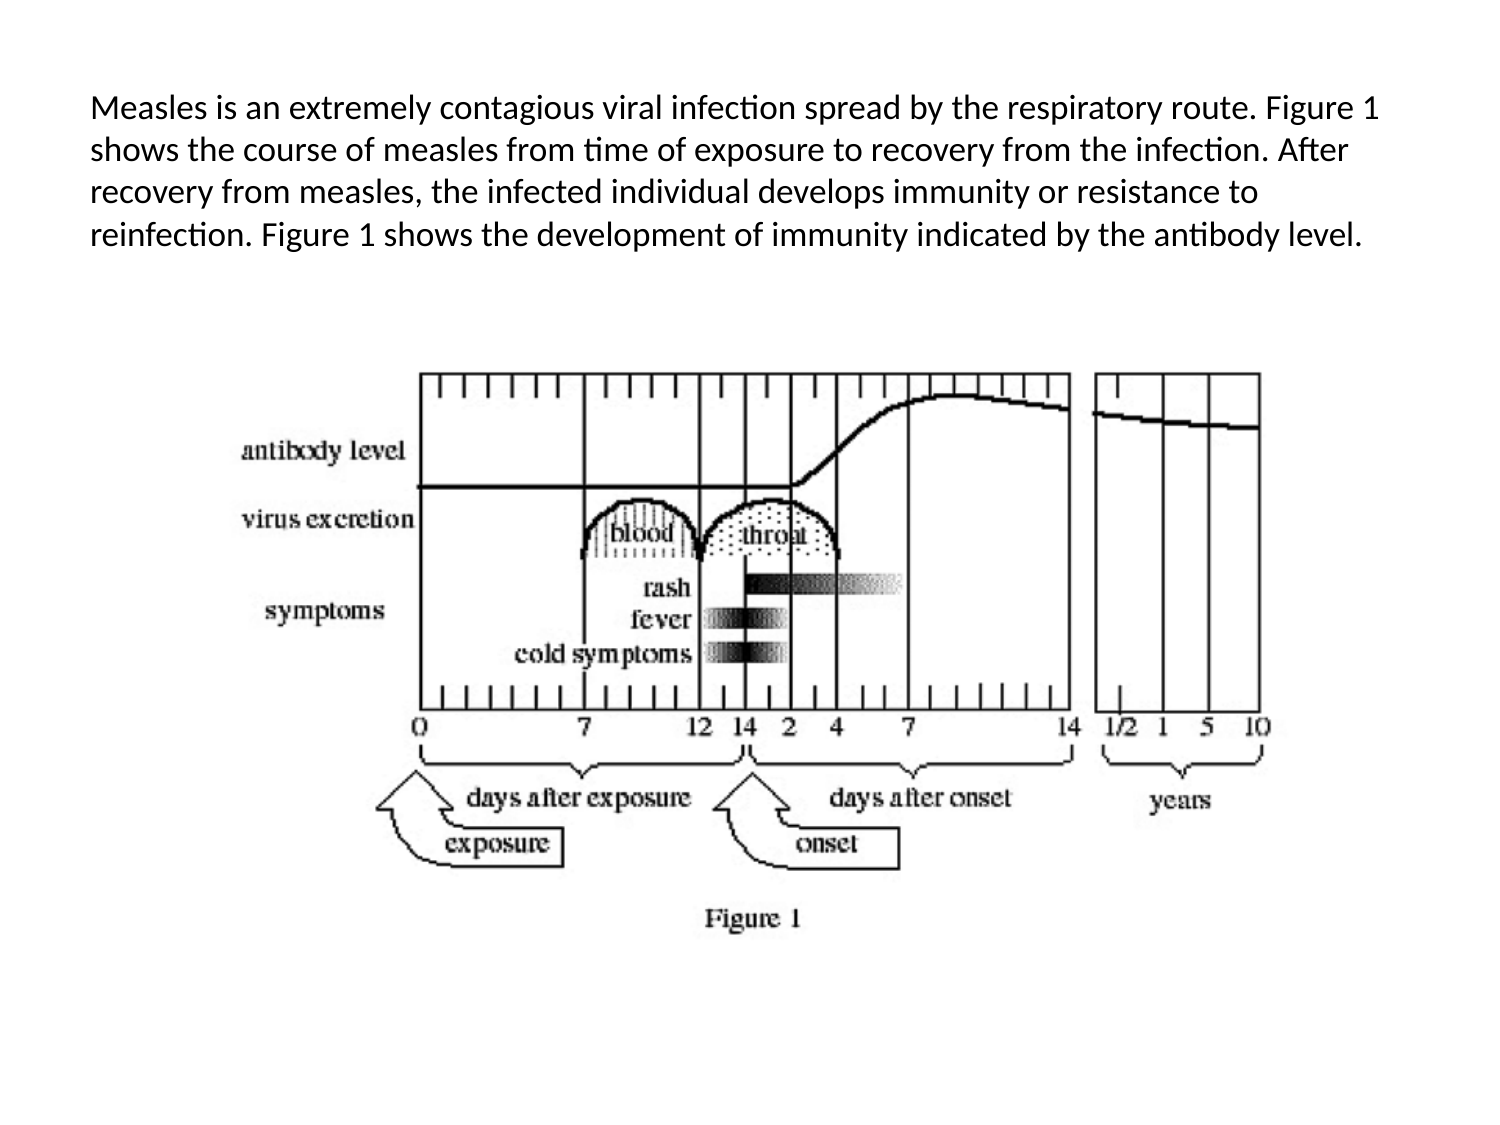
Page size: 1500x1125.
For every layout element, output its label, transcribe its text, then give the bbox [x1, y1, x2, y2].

title Measles is an extremely contagious viral infection spread by the respiratory route. Figure 1 shows the course of measles from time of exposure to recovery from the infection. After recovery from measles, the infected individual develops immunity or resistance to reinfection. Figure 1 shows the development of immunity indicated by the antibody level. [75, 62, 1425, 275]
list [195, 349, 1305, 952]
